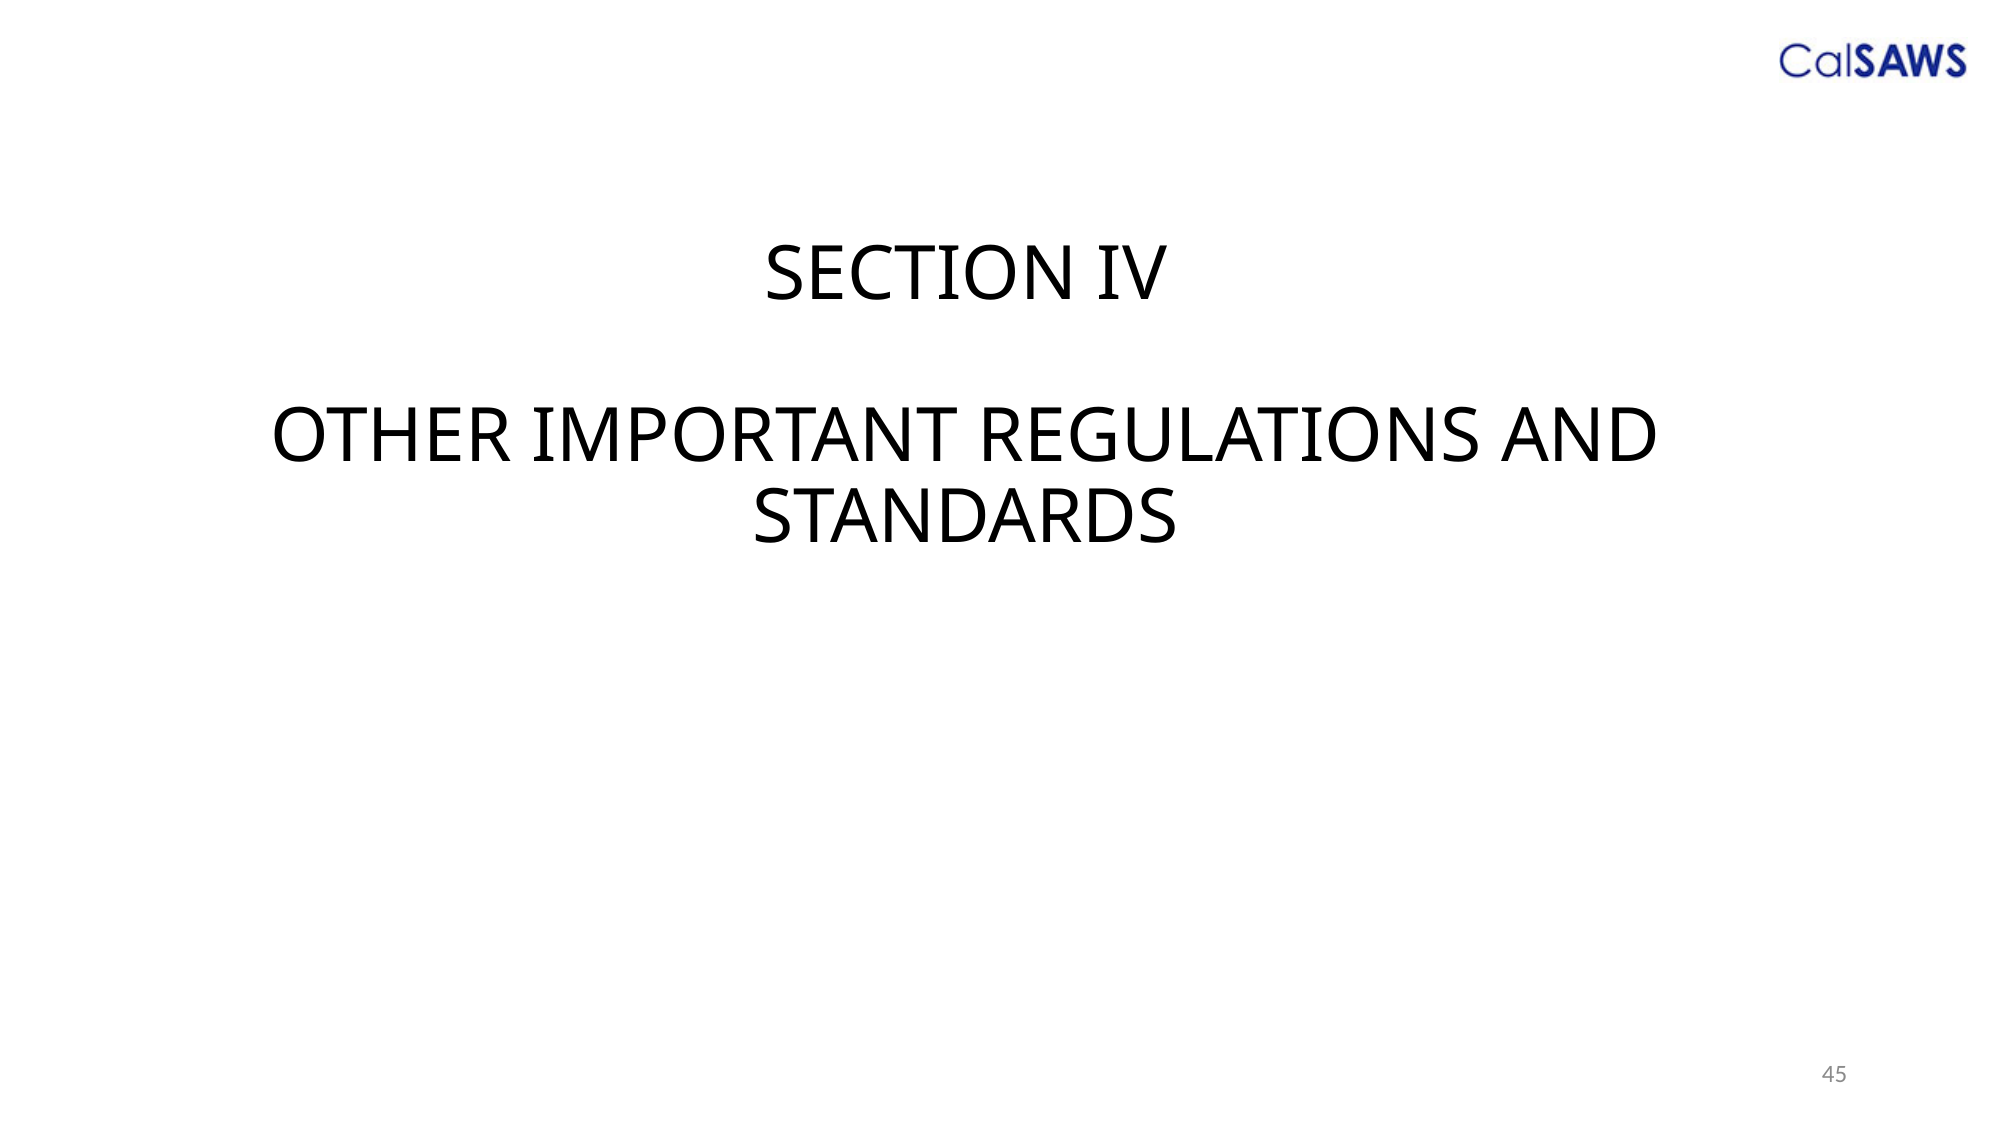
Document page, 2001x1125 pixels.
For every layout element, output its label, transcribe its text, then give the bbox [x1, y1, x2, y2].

slide_number 45 [1412, 1042, 1863, 1103]
picture [1779, 37, 1968, 83]
title SECTION IV OTHER IMPORTANT REGULATIONS AND STANDARDS [88, 275, 1843, 791]
